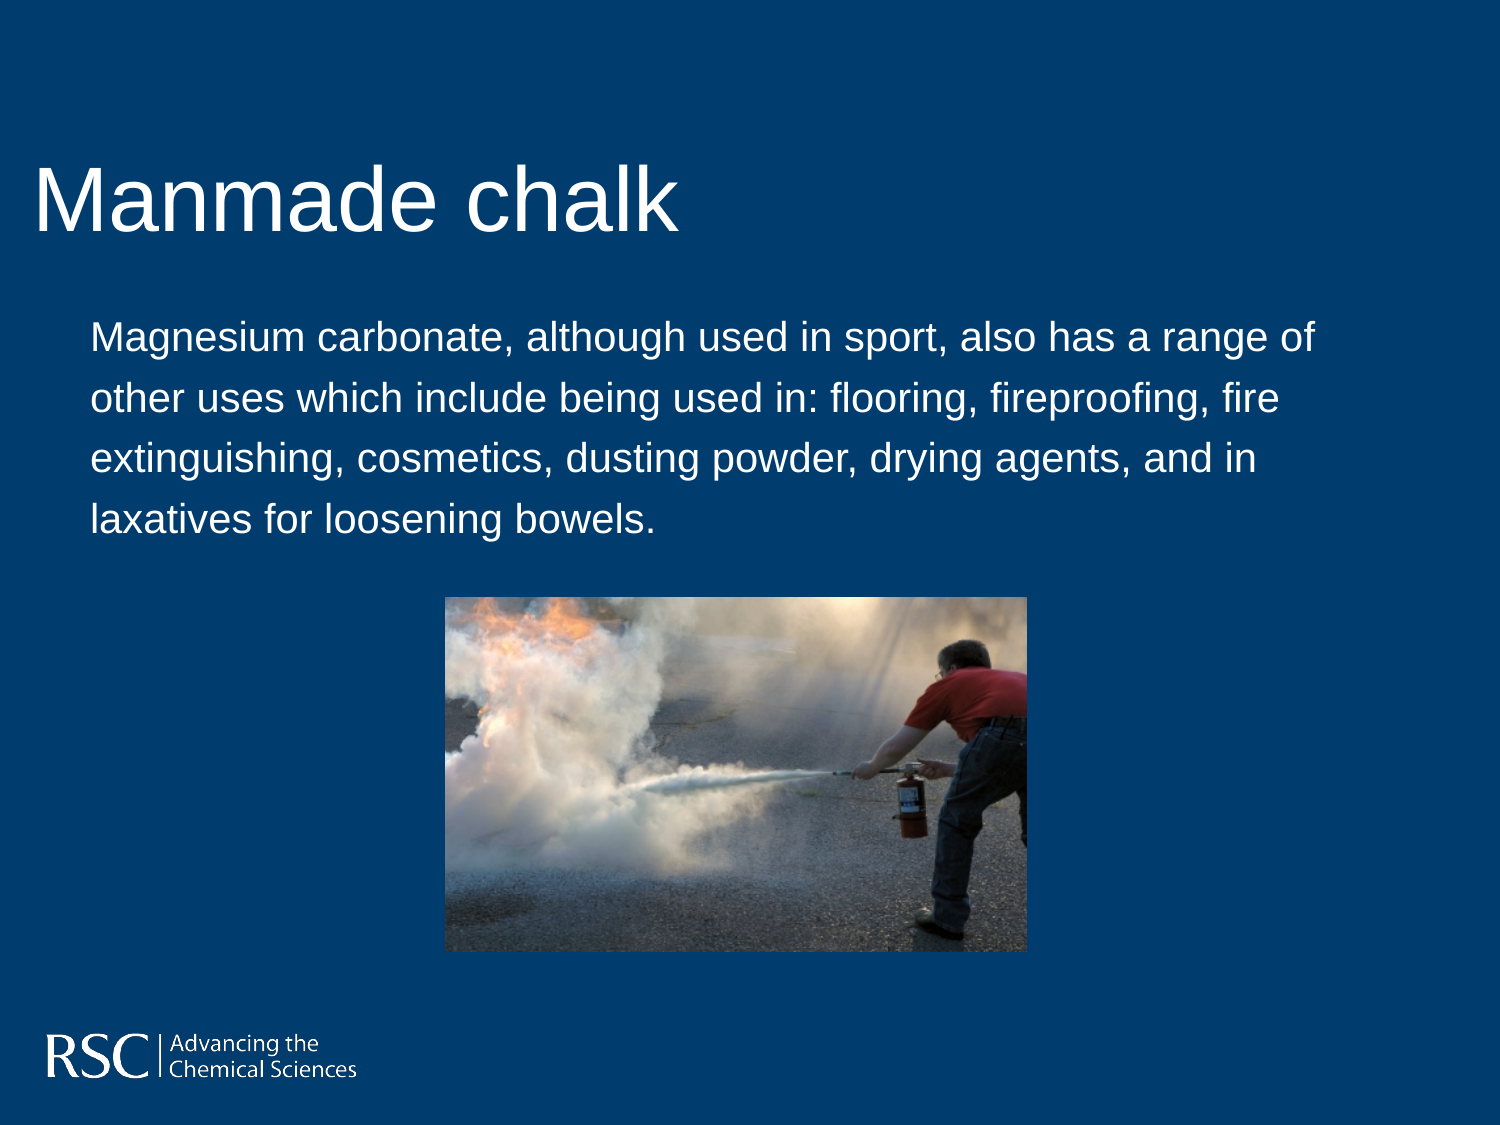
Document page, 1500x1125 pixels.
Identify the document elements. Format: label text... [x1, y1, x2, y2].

text_box Magnesium carbonate, although used in sport, also has a range of other uses which include being used in: flooring, fireproofing, fire extinguishing, cosmetics, dusting powder, drying agents, and in laxatives for loosening bowels. [75, 252, 1500, 1067]
picture [42, 1028, 362, 1082]
picture [445, 597, 1028, 952]
text_box Manmade chalk [17, 153, 808, 257]
